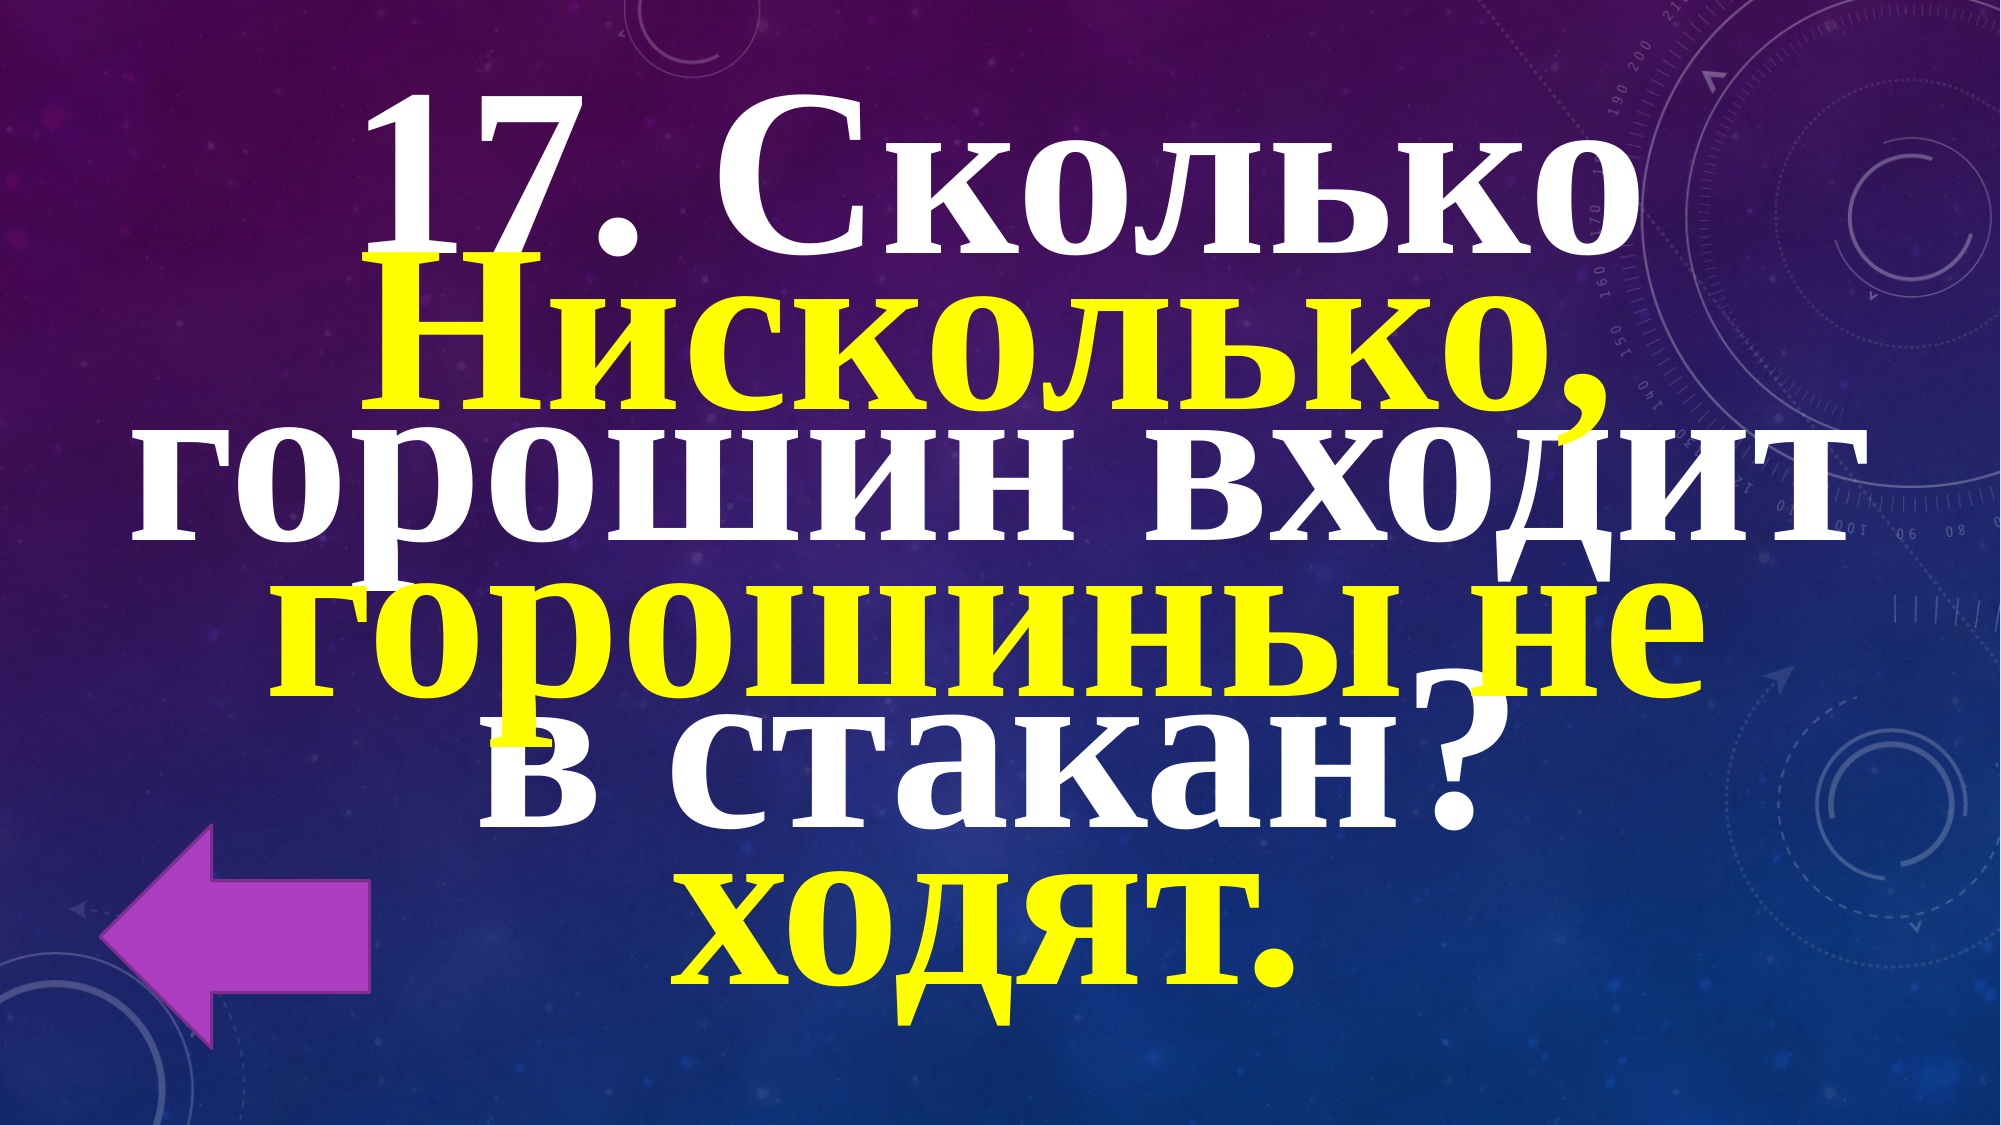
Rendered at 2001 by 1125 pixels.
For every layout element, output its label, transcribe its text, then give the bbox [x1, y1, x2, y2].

text_box Нисколько, горошины не ходят. [181, 162, 1794, 1040]
text_box [98, 823, 372, 1050]
picture [0, 0, 2001, 1125]
text_box 17. Сколько горошин входит в стакан? [18, 6, 1979, 884]
